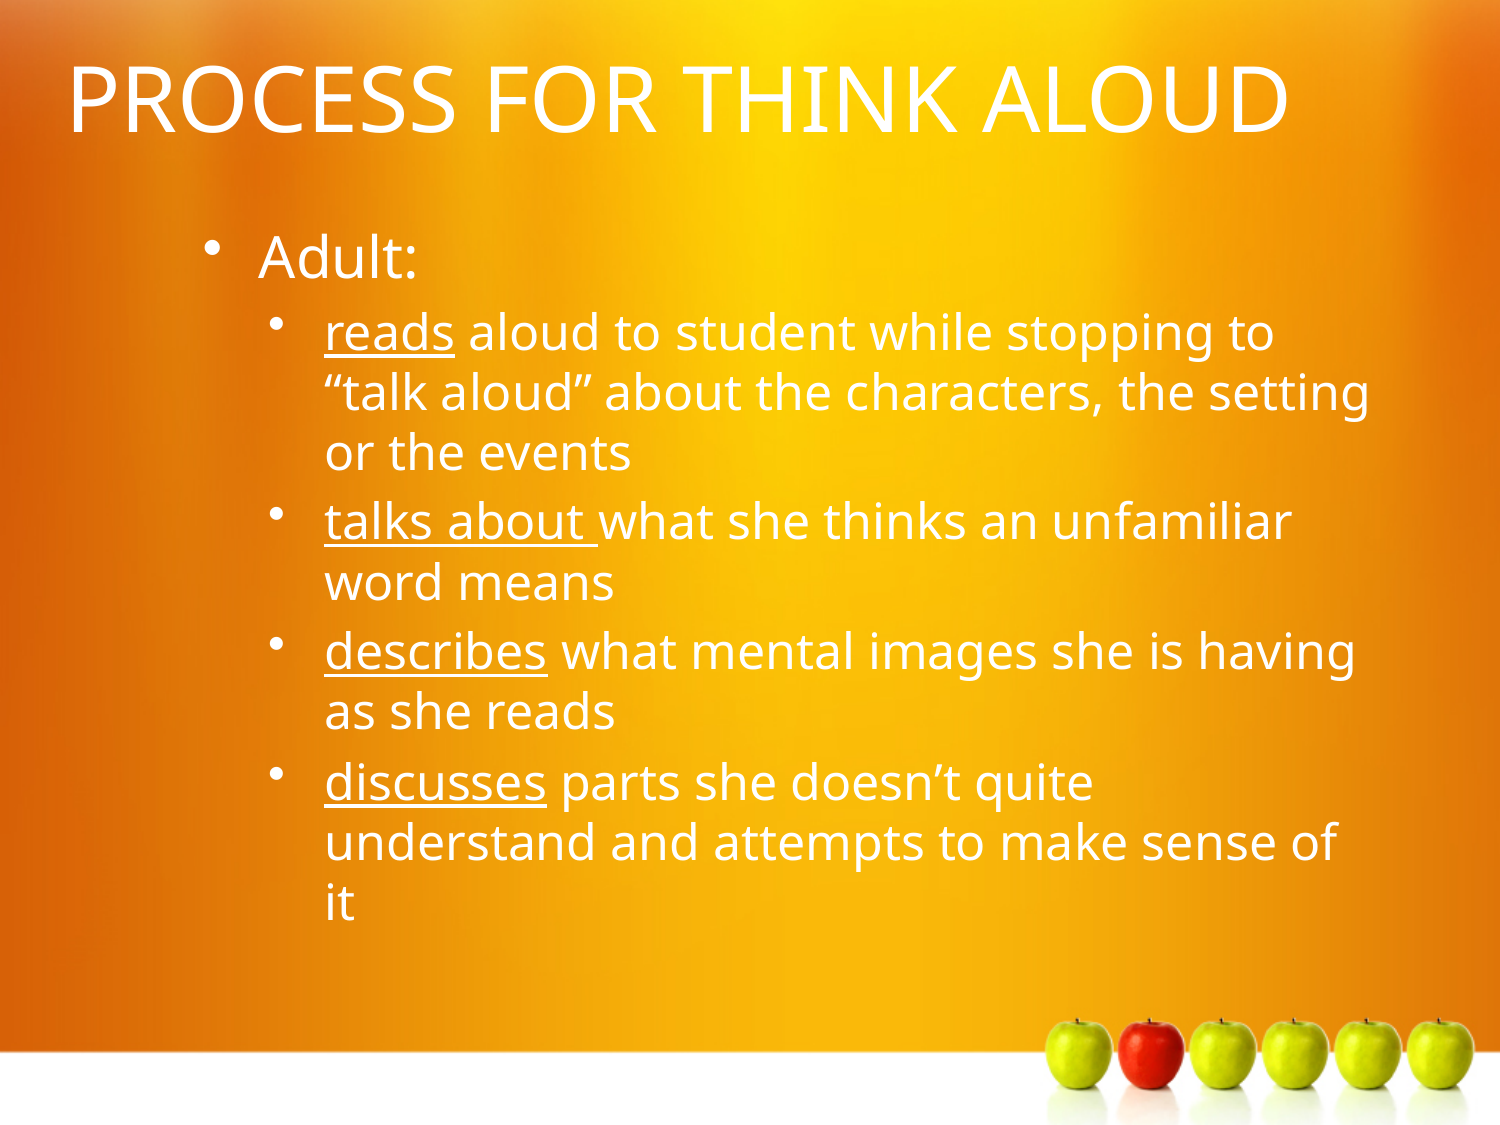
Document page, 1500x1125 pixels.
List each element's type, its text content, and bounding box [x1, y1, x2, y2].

list Adult: reads aloud to student while stopping to “talk aloud” about the characters, the setting or the events talks about what she thinks an unfamiliar word means describes what mental images she is having as she reads discusses parts she doesn’t quite understand and attempts to make sense of it [187, 212, 1388, 938]
picture [0, 0, 1500, 1125]
title PROCESS FOR THINK ALOUD [50, 37, 1400, 155]
